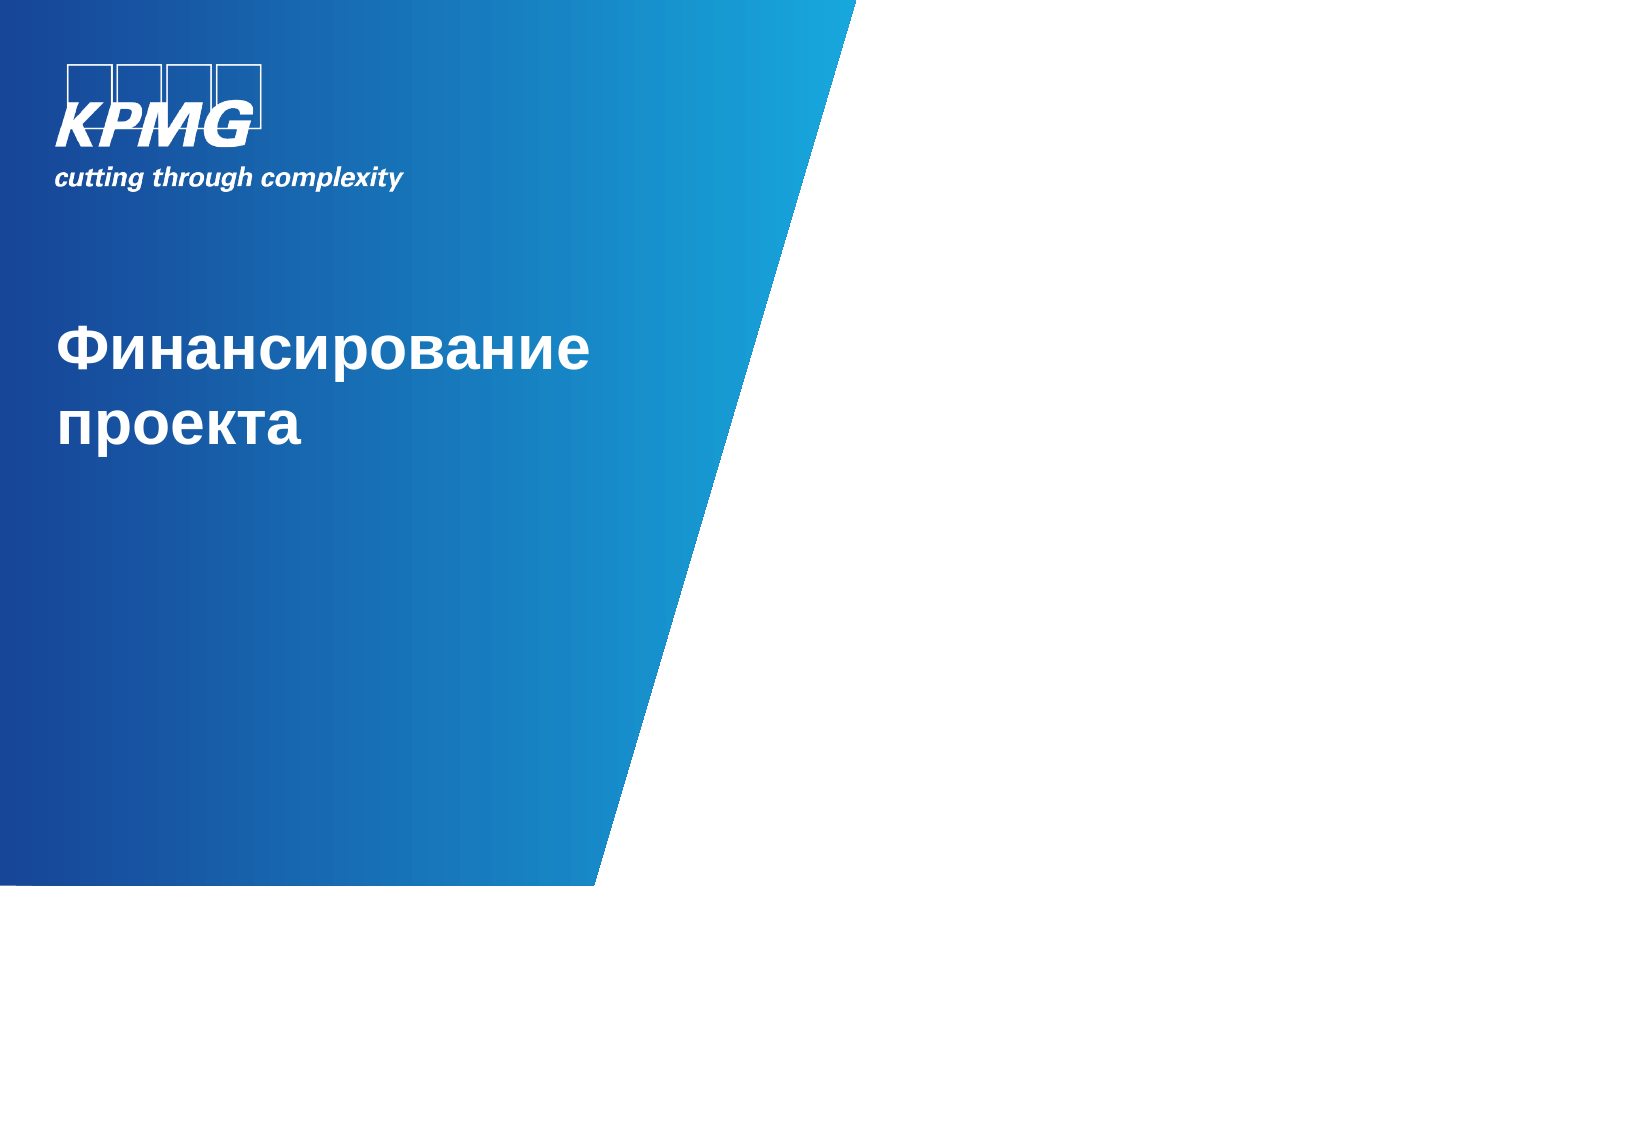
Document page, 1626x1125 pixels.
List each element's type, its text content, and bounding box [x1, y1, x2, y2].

picture [9, 0, 472, 251]
title Финансирование проекта [56, 231, 683, 587]
